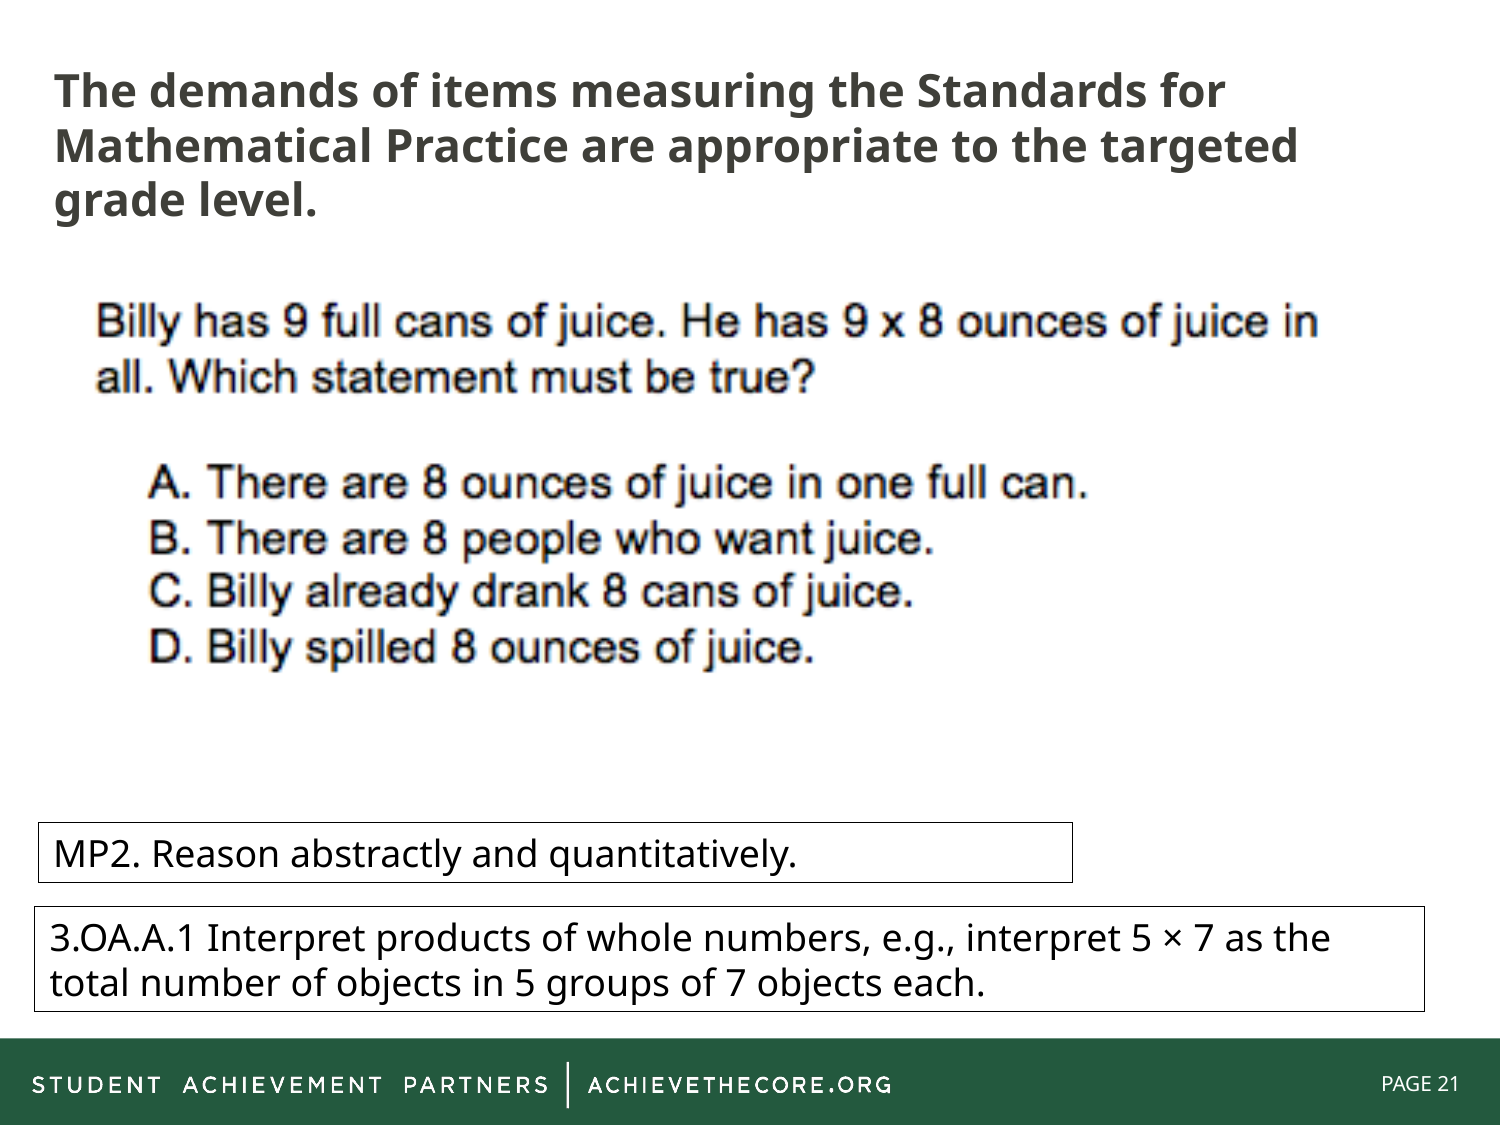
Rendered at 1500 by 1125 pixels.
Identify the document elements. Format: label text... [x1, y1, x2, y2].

title The demands of items measuring the Standards for Mathematical Practice are appropriate to the targeted grade level. [38, 54, 1430, 233]
text_box 3.OA.A.1 Interpret products of whole numbers, e.g., interpret 5 × 7 as the total number of objects in 5 groups of 7 objects each. [34, 906, 1425, 1012]
picture [74, 278, 1380, 701]
text_box MP2. Reason abstractly and quantitatively. [38, 822, 1073, 883]
picture [12, 1055, 911, 1112]
